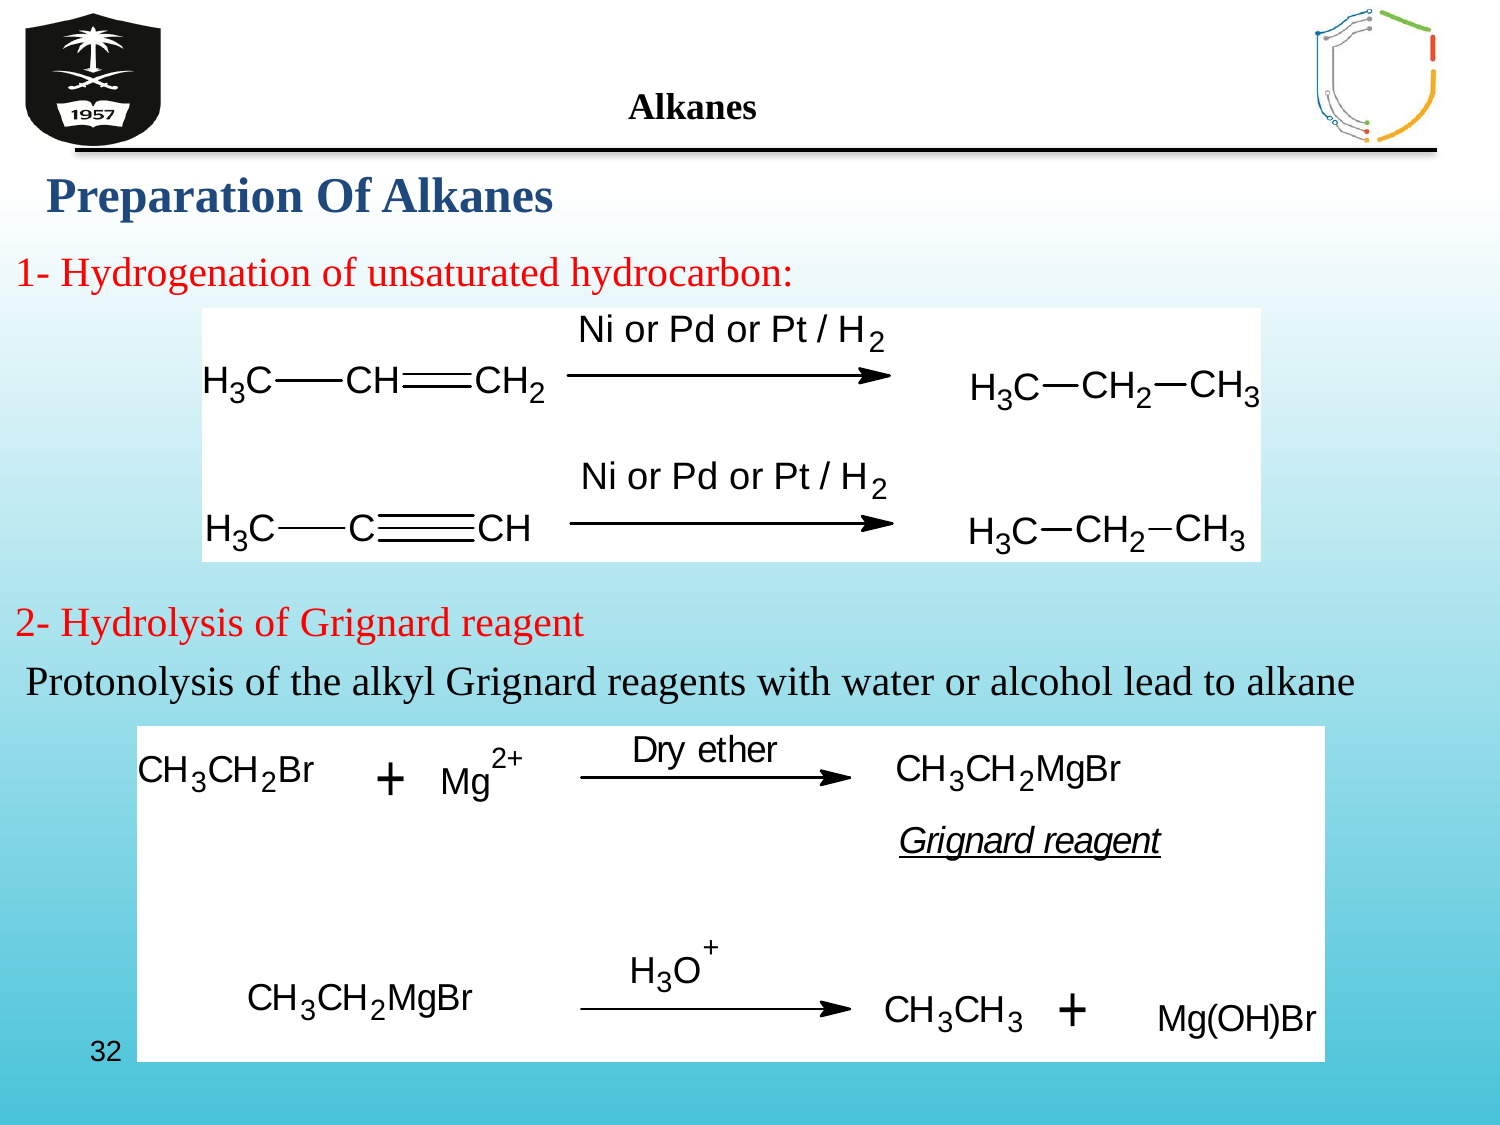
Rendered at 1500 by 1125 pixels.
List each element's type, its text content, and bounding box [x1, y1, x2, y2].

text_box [137, 725, 1326, 1063]
picture [24, 12, 163, 151]
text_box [201, 307, 1262, 563]
title Preparation Of Alkanes [0, 125, 613, 237]
text_box 32 [75, 1024, 425, 1103]
picture [1287, 0, 1463, 165]
list 1- Hydrogenation of unsaturated hydrocarbon: 2- Hydrolysis of Grignard reagent Protonolysis of the alkyl Grignard reagents with water or alcohol lead to alkane [0, 237, 1388, 700]
text_box Alkanes [613, 74, 773, 135]
